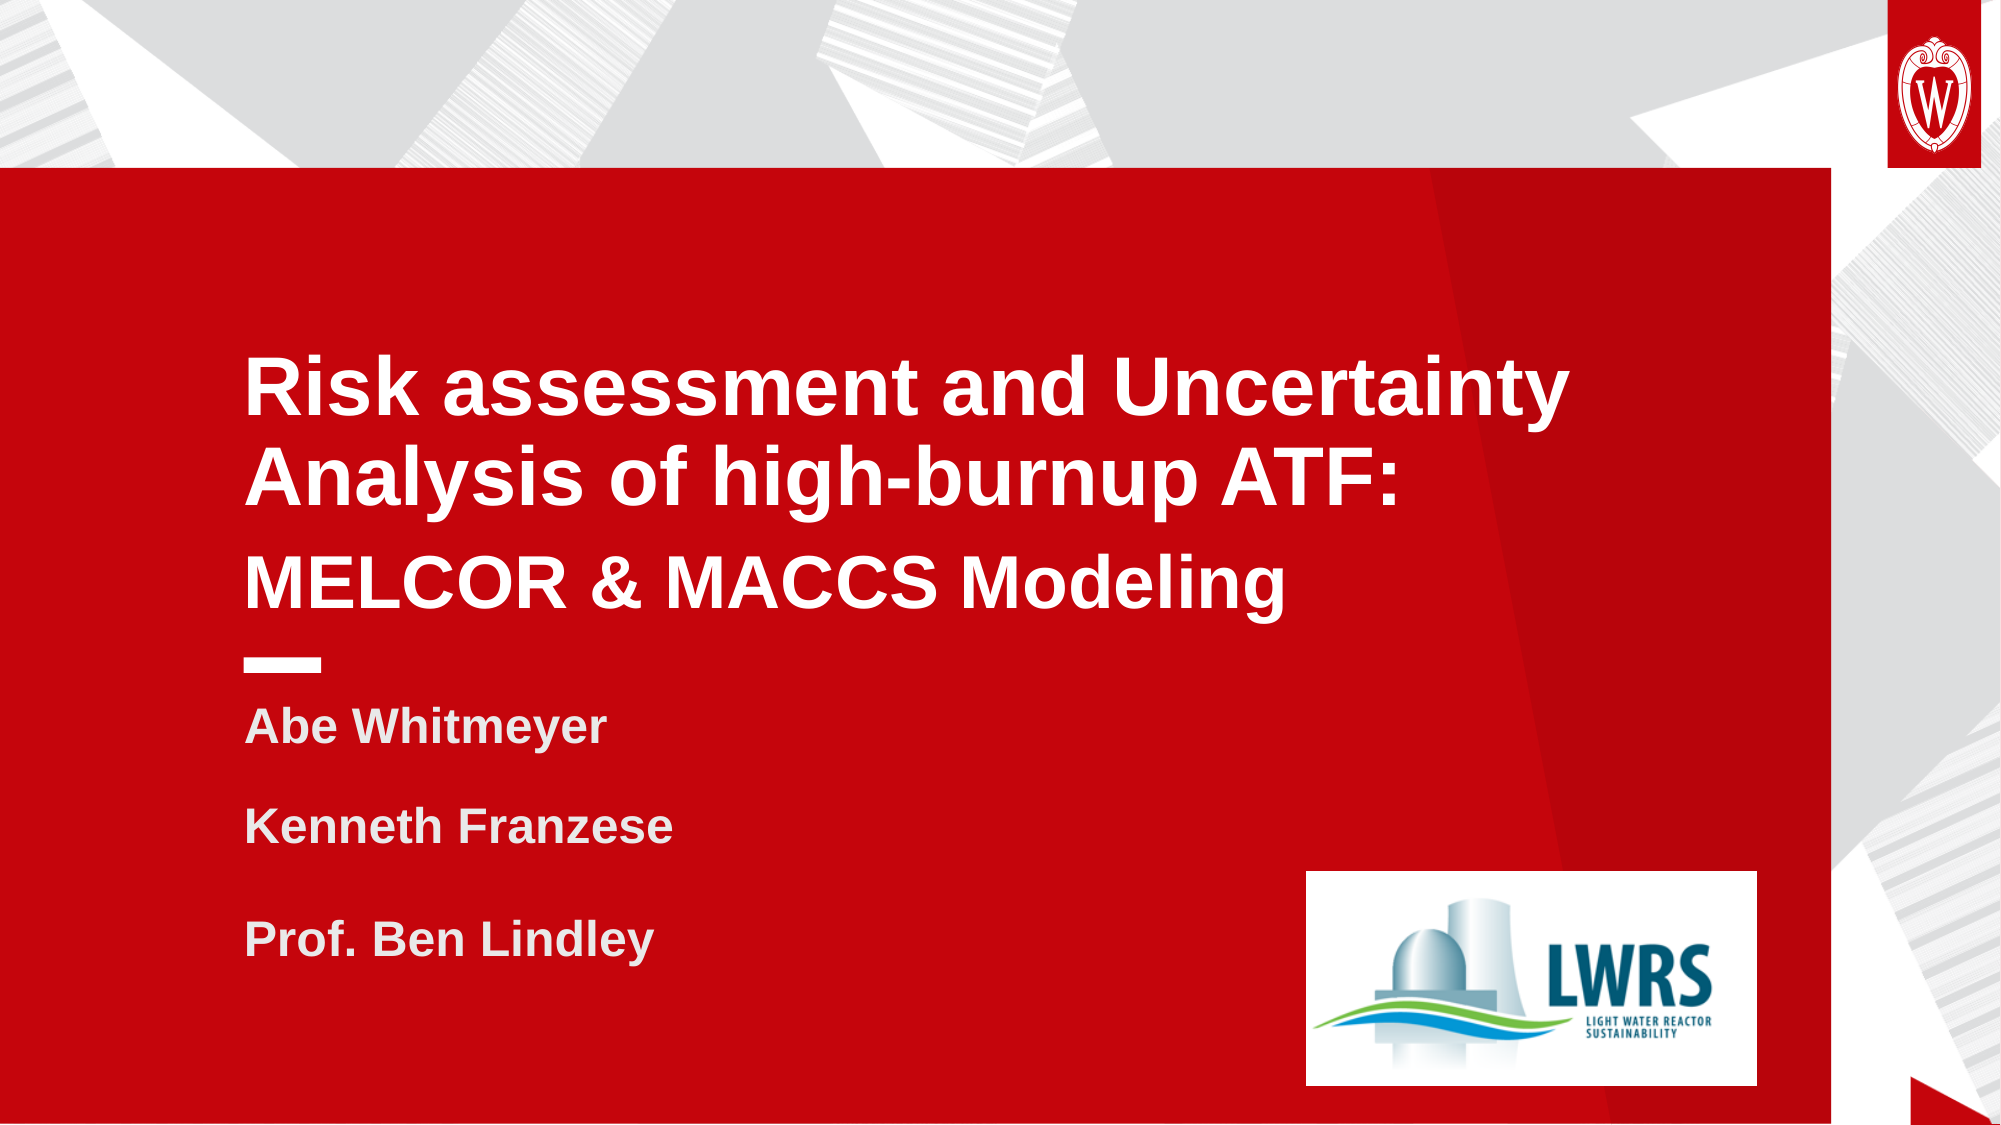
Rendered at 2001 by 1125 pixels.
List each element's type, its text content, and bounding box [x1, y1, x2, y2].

picture [1897, 36, 1972, 154]
picture [1306, 871, 1757, 1086]
list Abe Whitmeyer Kenneth Franzese Prof. Ben Lindley [243, 693, 1435, 1108]
list Risk assessment and Uncertainty Analysis of high-burnup ATF: MELCOR & MACCS Modeling [243, 320, 1809, 626]
picture [0, 0, 2000, 1124]
